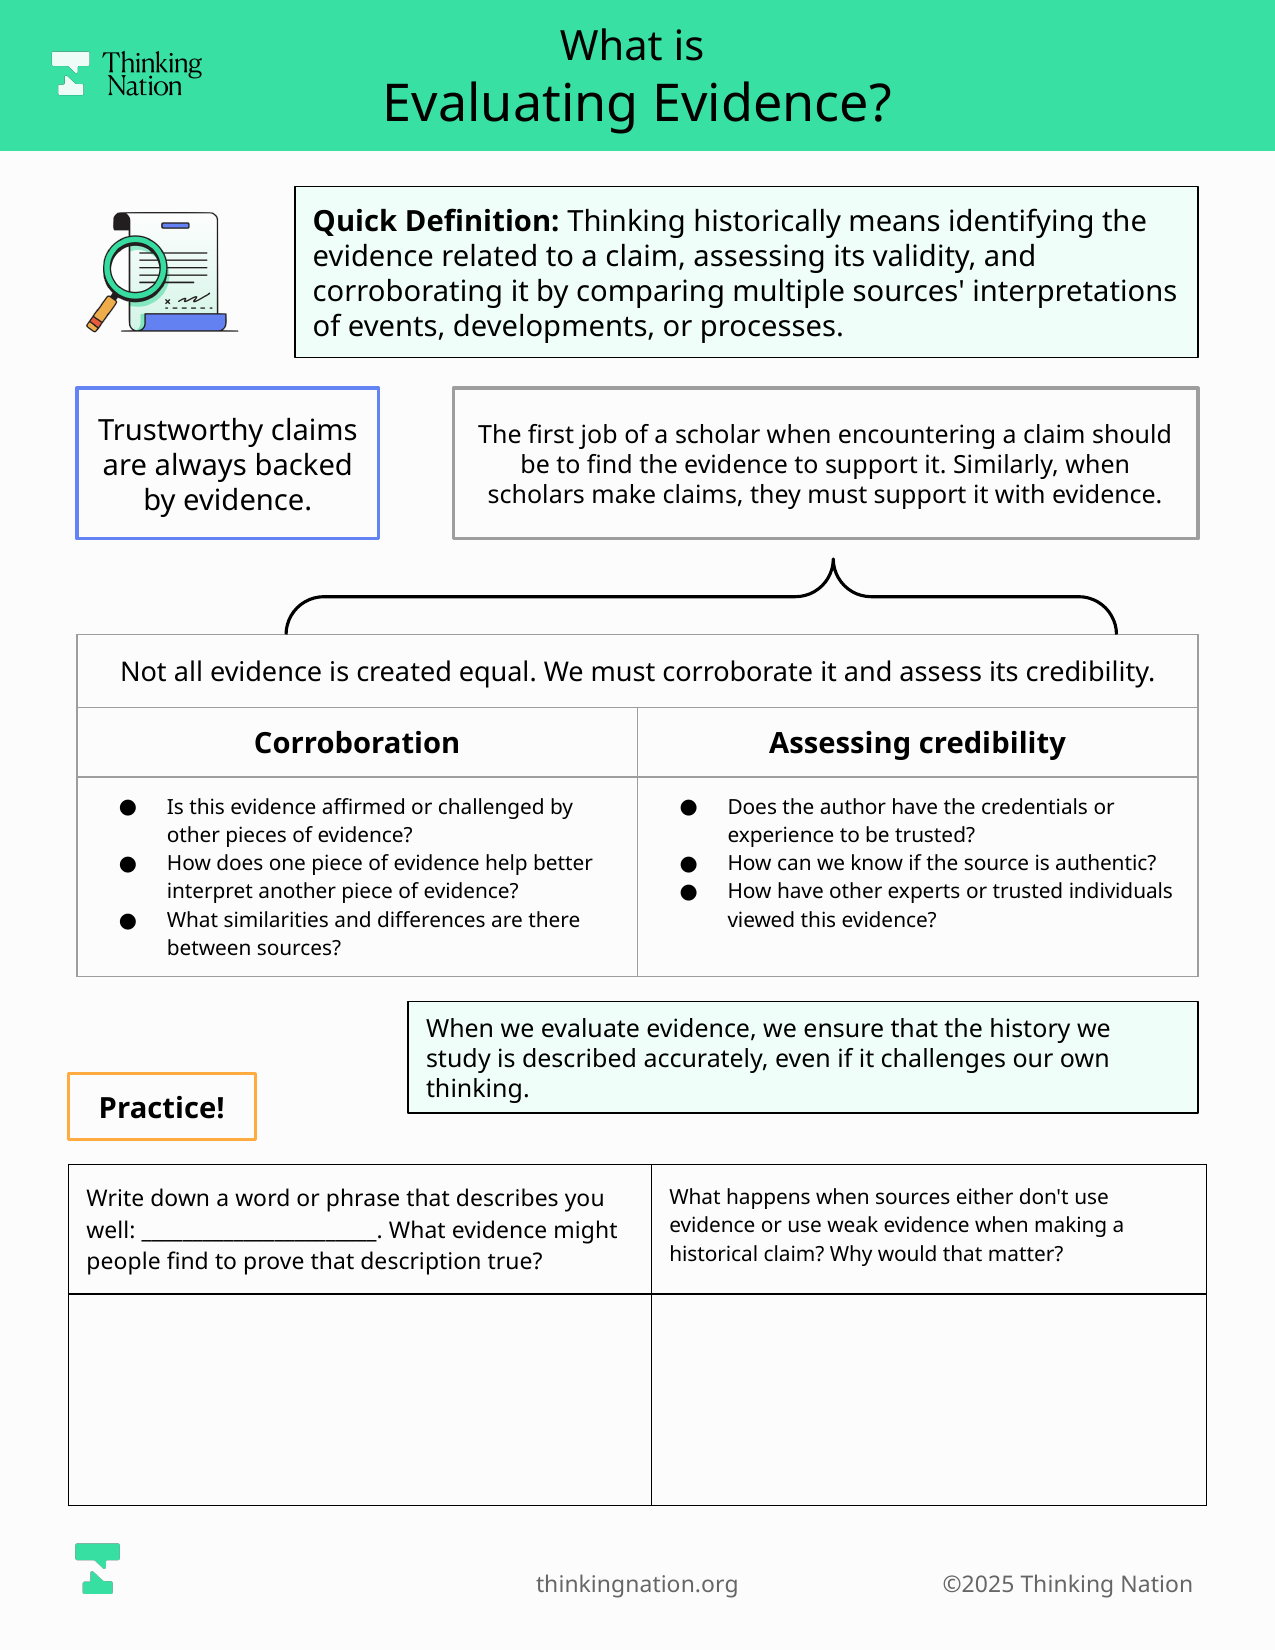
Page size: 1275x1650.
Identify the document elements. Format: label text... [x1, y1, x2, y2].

text_box What is Evaluating Evidence? [0, 0, 1275, 151]
text_box ©2025 Thinking Nation [907, 1553, 1210, 1605]
table_cell [652, 1295, 1206, 1505]
table_cell Corroboration [78, 708, 637, 776]
text_box Trustworthy claims are always backed by evidence. [76, 387, 379, 539]
table_cell [69, 1295, 651, 1505]
text_box Quick Definition: Thinking historically means identifying the evidence related to a claim, assessing its validity, and corroborating it by comparing multiple sources' interpretations of events, developments, or processes. [294, 186, 1198, 358]
text_box [286, 558, 1117, 635]
table_cell Assessing credibility [638, 708, 1197, 776]
table_header Not all evidence is created equal. We must corroborate it and assess its credibility. [78, 635, 1197, 707]
picture [35, 37, 207, 109]
text_box The first job of a scholar when encountering a claim should be to find the evidence to support it. Similarly, when scholars make claims, they must support it with evidence. [453, 387, 1198, 539]
table_cell Is this evidence affirmed or challenged by other pieces of evidence? How does one piece of evidence help better interpret another piece of evidence? What similarities and differences are there between sources? [78, 778, 637, 976]
picture [76, 186, 248, 358]
text_box When we evaluate evidence, we ensure that the history we study is described accurately, even if it challenges our own thinking. [407, 1001, 1198, 1114]
table_cell Does the author have the credentials or experience to be trusted? How can we know if the source is authentic? How have other experts or trusted individuals viewed this evidence? [638, 778, 1197, 976]
table_header Write down a word or phrase that describes you well: _______________________. What evidence might people find to prove that description true? [69, 1165, 651, 1293]
text_box Practice! [68, 1073, 256, 1140]
text_box thinkingnation.org [486, 1553, 789, 1605]
picture [62, 1533, 133, 1604]
table_header What happens when sources either don't use evidence or use weak evidence when making a historical claim? Why would that matter? [652, 1165, 1206, 1293]
